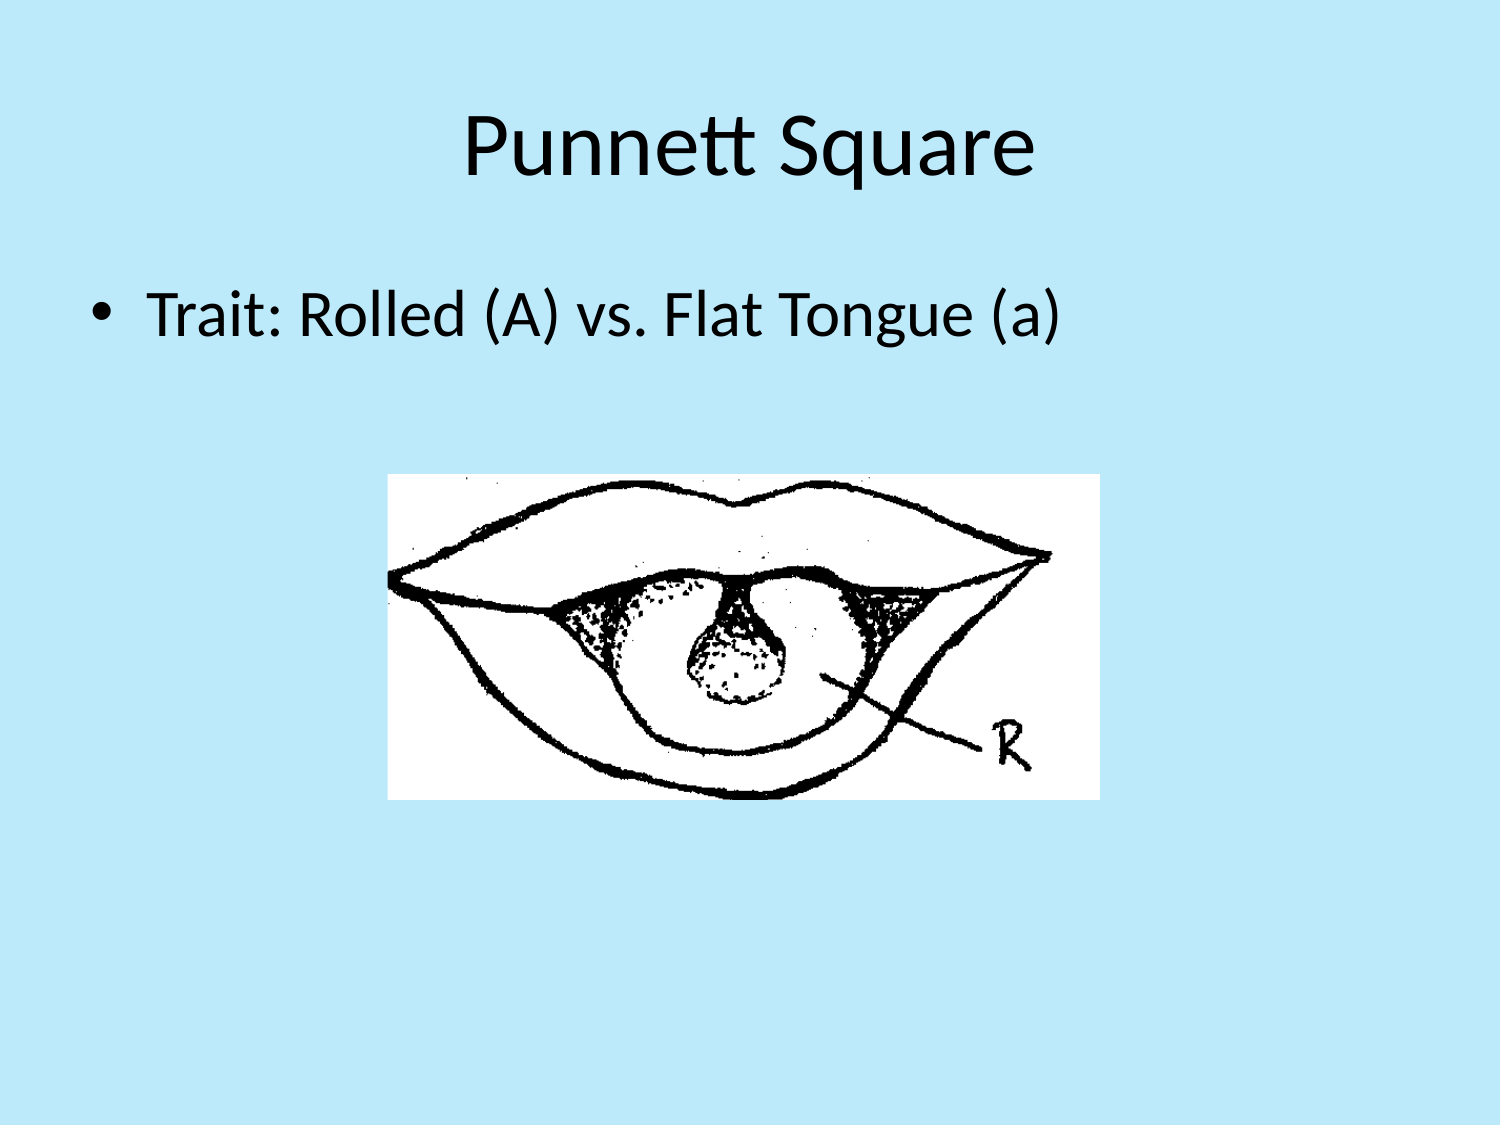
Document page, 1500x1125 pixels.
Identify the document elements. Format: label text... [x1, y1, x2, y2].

title Punnett Square [75, 45, 1425, 233]
list Trait: Rolled (A) vs. Flat Tongue (a) [75, 262, 1425, 1005]
picture [387, 474, 1101, 801]
